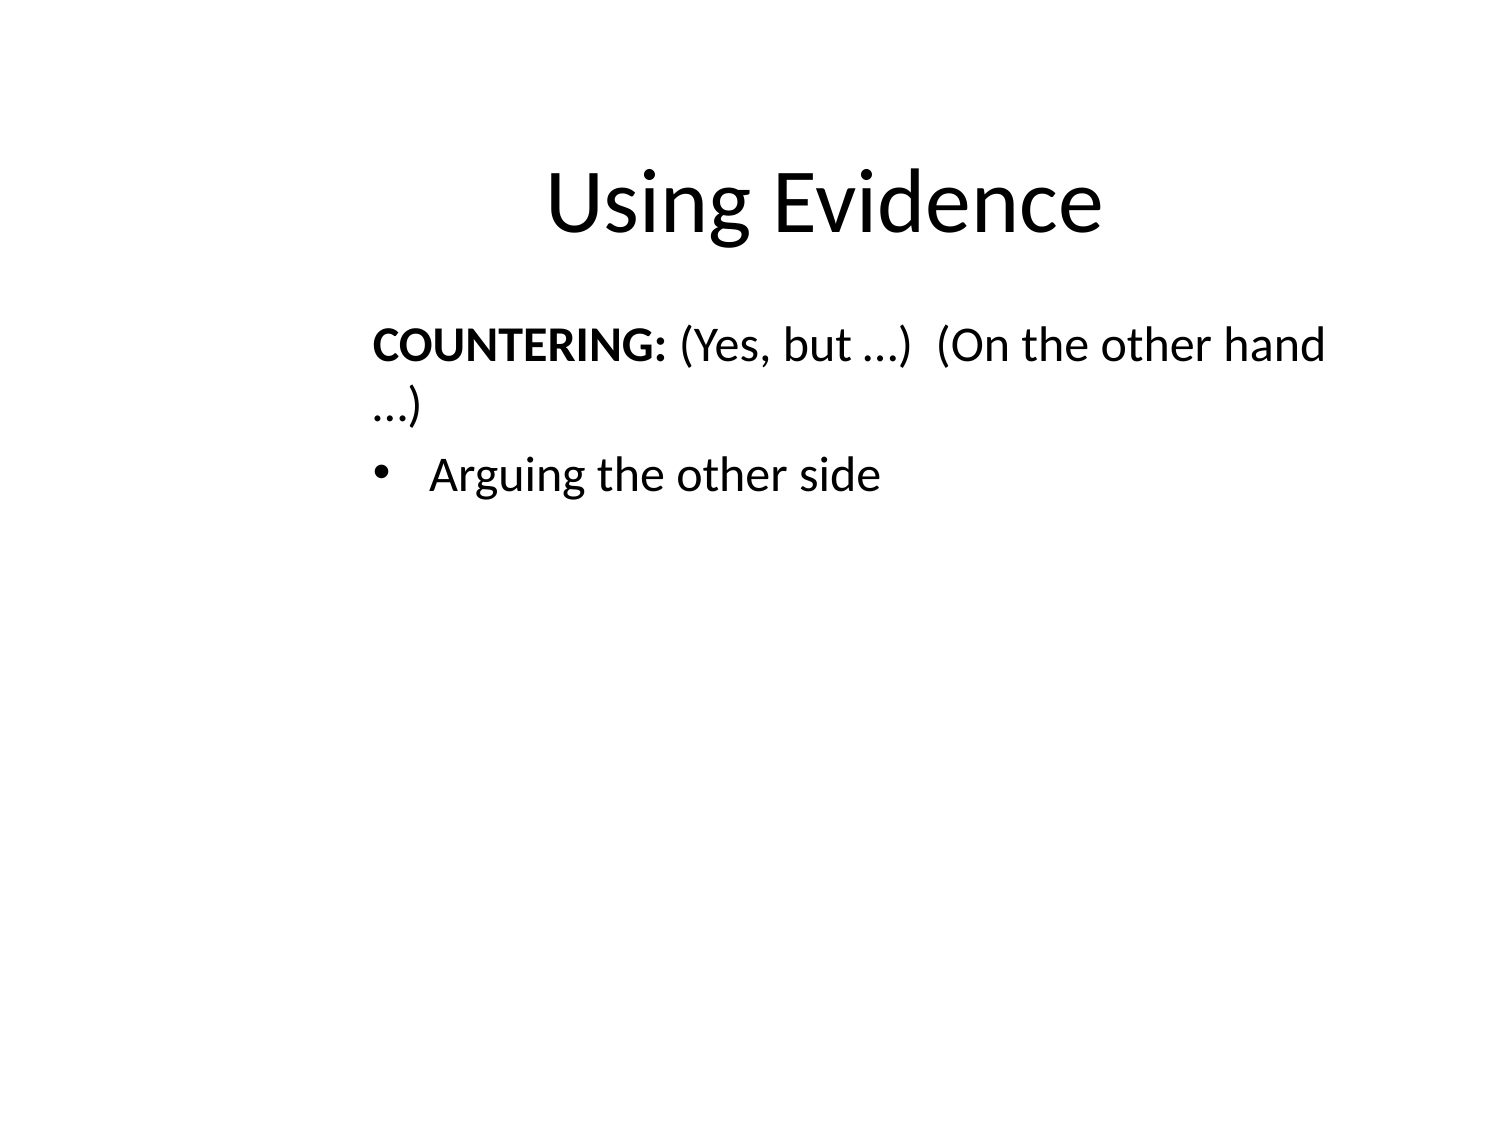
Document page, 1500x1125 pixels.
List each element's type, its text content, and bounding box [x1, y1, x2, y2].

list COUNTERING: (Yes, but …) (On the other hand …) Arguing the other side [357, 304, 1397, 1125]
title Using Evidence [206, 86, 1444, 305]
